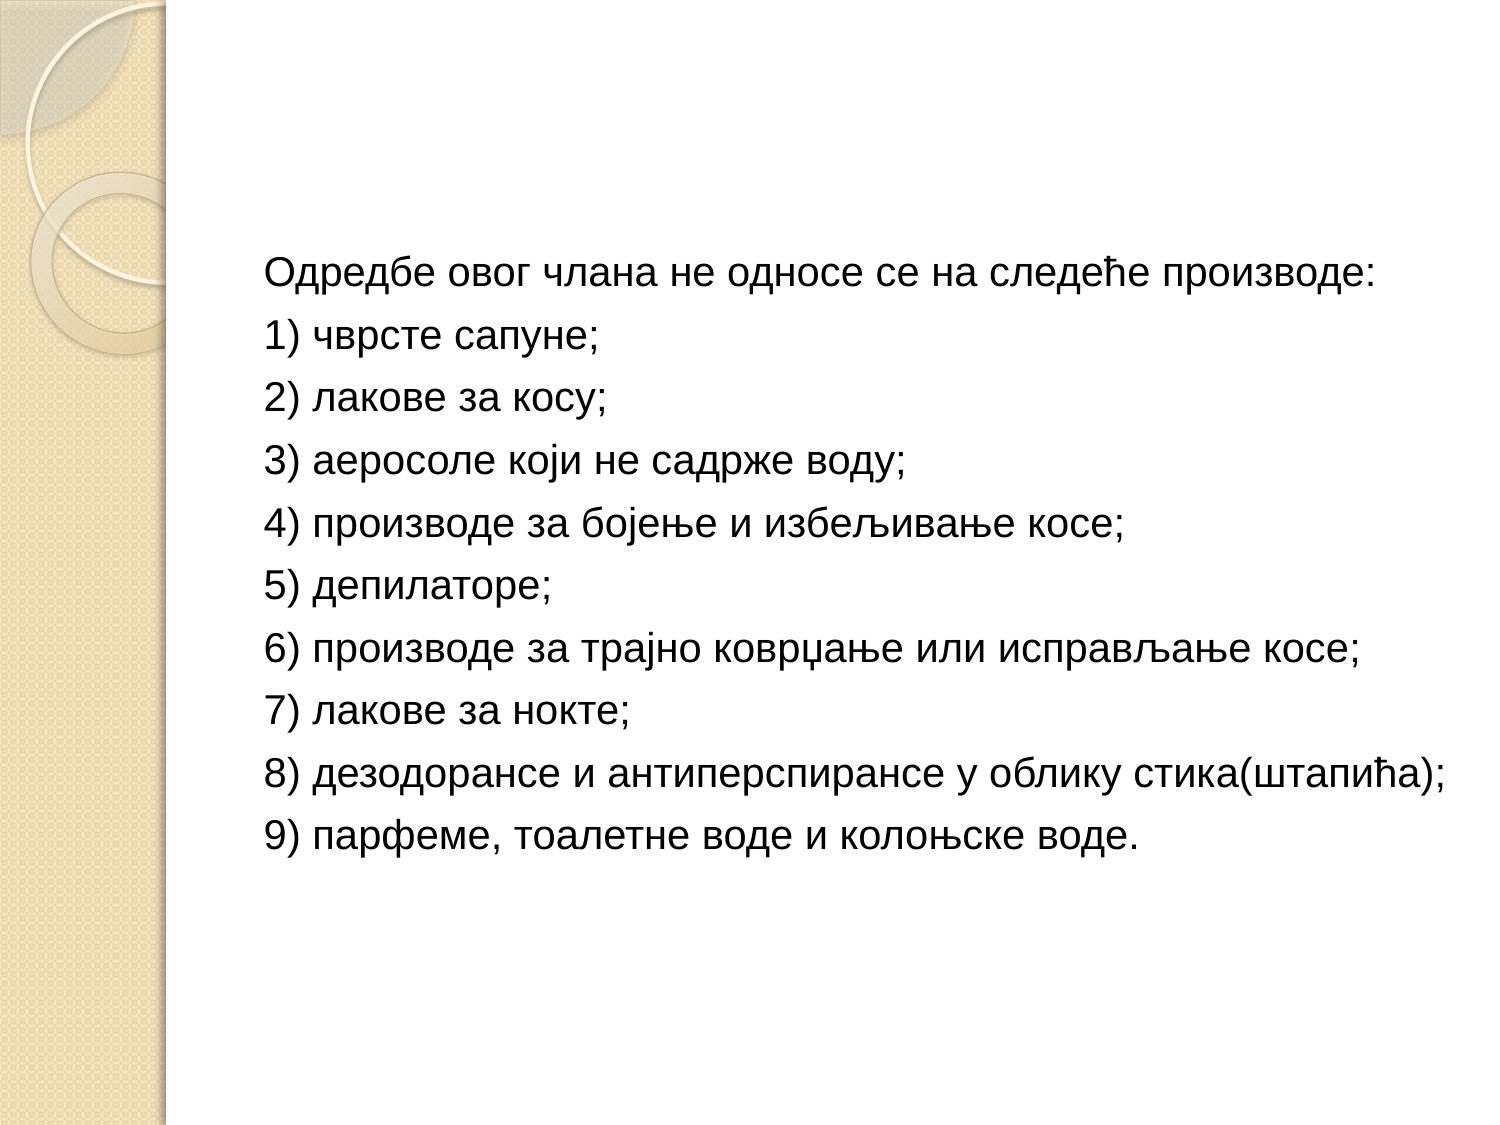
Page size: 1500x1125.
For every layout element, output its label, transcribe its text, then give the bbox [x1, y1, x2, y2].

list Одредбе овог члана не односе се на следеће производе: 1) чврсте сапуне; 2) лакове за косу; 3) аеросоле који не садрже воду; 4) производе за бојење и избељивање косе; 5) депилаторе; 6) производе за трајно коврџање или исправљање косе; 7) лакове за нокте; 8) дезодорансе и антиперспирансе у облику стика(штапића); 9) парфеме, тоалетне воде и колоњске воде. [235, 237, 1466, 1025]
